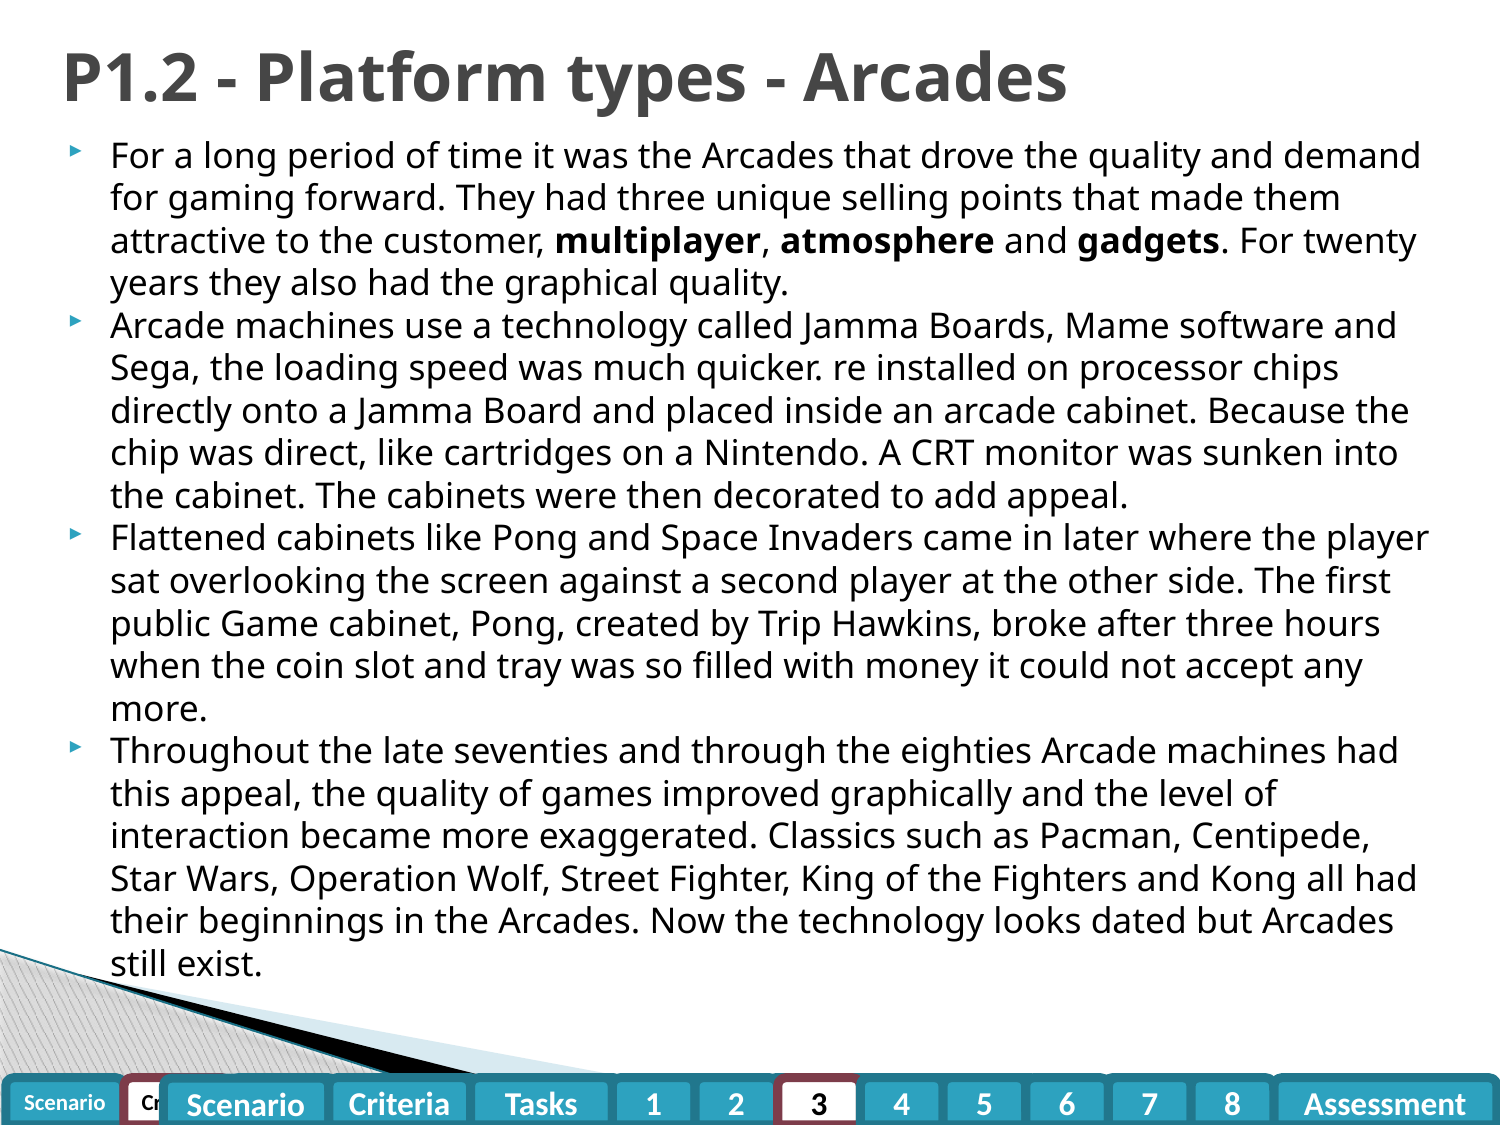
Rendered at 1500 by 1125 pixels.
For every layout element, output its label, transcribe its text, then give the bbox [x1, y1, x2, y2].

title P1.2 - Platform types - Arcades [46, 11, 1447, 138]
text_box 5 [938, 1073, 1026, 1125]
text_box 3 [773, 1073, 860, 1125]
text_box Criteria [324, 1073, 470, 1125]
text_box 7 [1103, 1073, 1191, 1125]
text_box 4 [855, 1073, 943, 1125]
text_box 2 [690, 1073, 778, 1125]
list For a long period of time it was the Arcades that drove the quality and demand for gaming forward. They had three unique selling points that made them attractive to the customer, multiplayer, atmosphere and gadgets. For twenty years they also had the graphical quality. Arcade machines use a technology called Jamma Boards, Mame software and Sega, the loading speed was much quicker. re installed on processor chips directly onto a Jamma Board and placed inside an arcade cabinet. Because the chip was direct, like cartridges on a Nintendo. A CRT monitor was sunken into the cabinet. The cabinets were then decorated to add appeal. Flattened cabinets like Pong and Space Invaders came in later where the player sat overlooking the screen against a second player at the other side. The first public Game cabinet, Pong, created by Trip Hawkins, broke after three hours when the coin slot and tray was so filled with money it could not accept any more. Throughout the late seventies and through the eighties Arcade machines had this appeal, the quality of games improved graphically and the level of interaction became more exaggerated. Classics such as Pacman, Centipede, Star Wars, Operation Wolf, Street Fighter, King of the Fighters and Kong all had their beginnings in the Arcades. Now the technology looks dated but Arcades still exist. [35, 125, 1454, 1067]
text_box Assessment [1274, 1073, 1500, 1125]
text_box 6 [1021, 1073, 1108, 1125]
text_box 8 [1186, 1073, 1279, 1125]
text_box 1 [607, 1073, 695, 1125]
text_box Scenario [158, 1073, 328, 1125]
text_box Tasks [466, 1073, 612, 1125]
